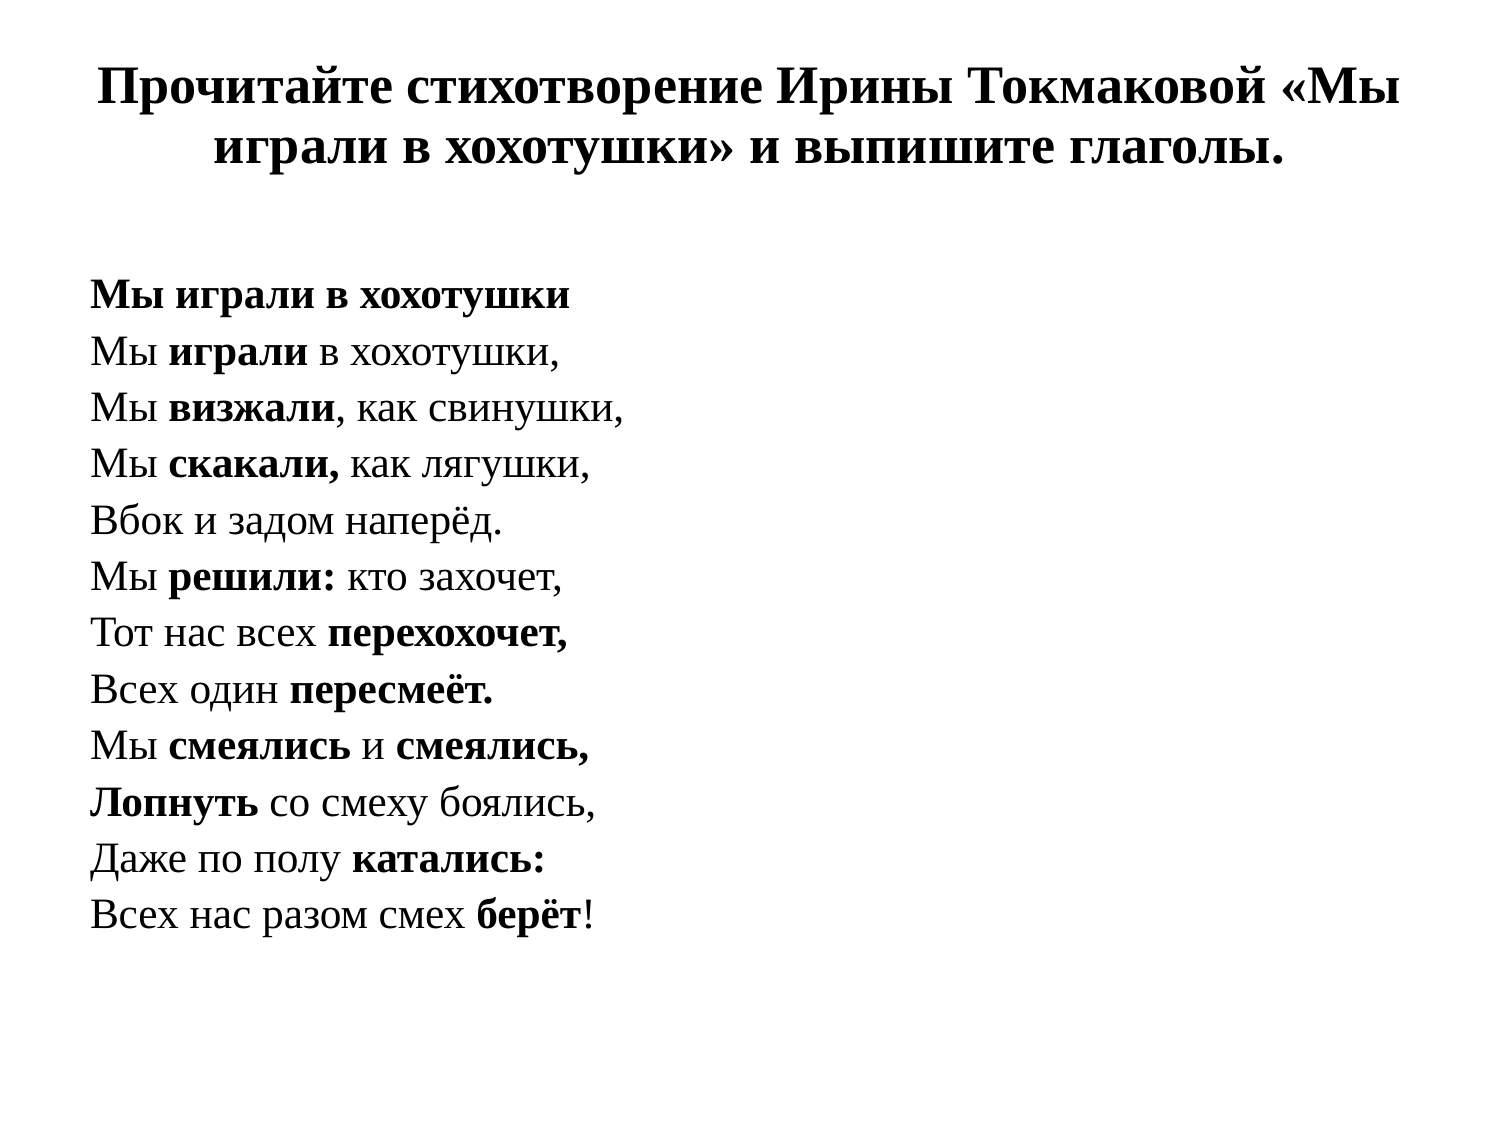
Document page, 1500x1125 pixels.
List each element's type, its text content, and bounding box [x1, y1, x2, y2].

title Прочитайте стихотворение Ирины Токмаковой «Мы играли в хохотушки» и выпишите глаголы. [75, 45, 1425, 262]
list Мы играли в хохотушки Мы играли в хохотушки, Мы визжали, как свинушки, Мы скакали, как лягушки, Вбок и задом наперёд. Мы решили: кто захочет, Тот нас всех перехохочет, Всех один пересмеёт. Мы смеялись и смеялись, Лопнуть со смеху боялись, Даже по полу катались: Всех нас разом смех берёт! [75, 262, 1425, 1005]
